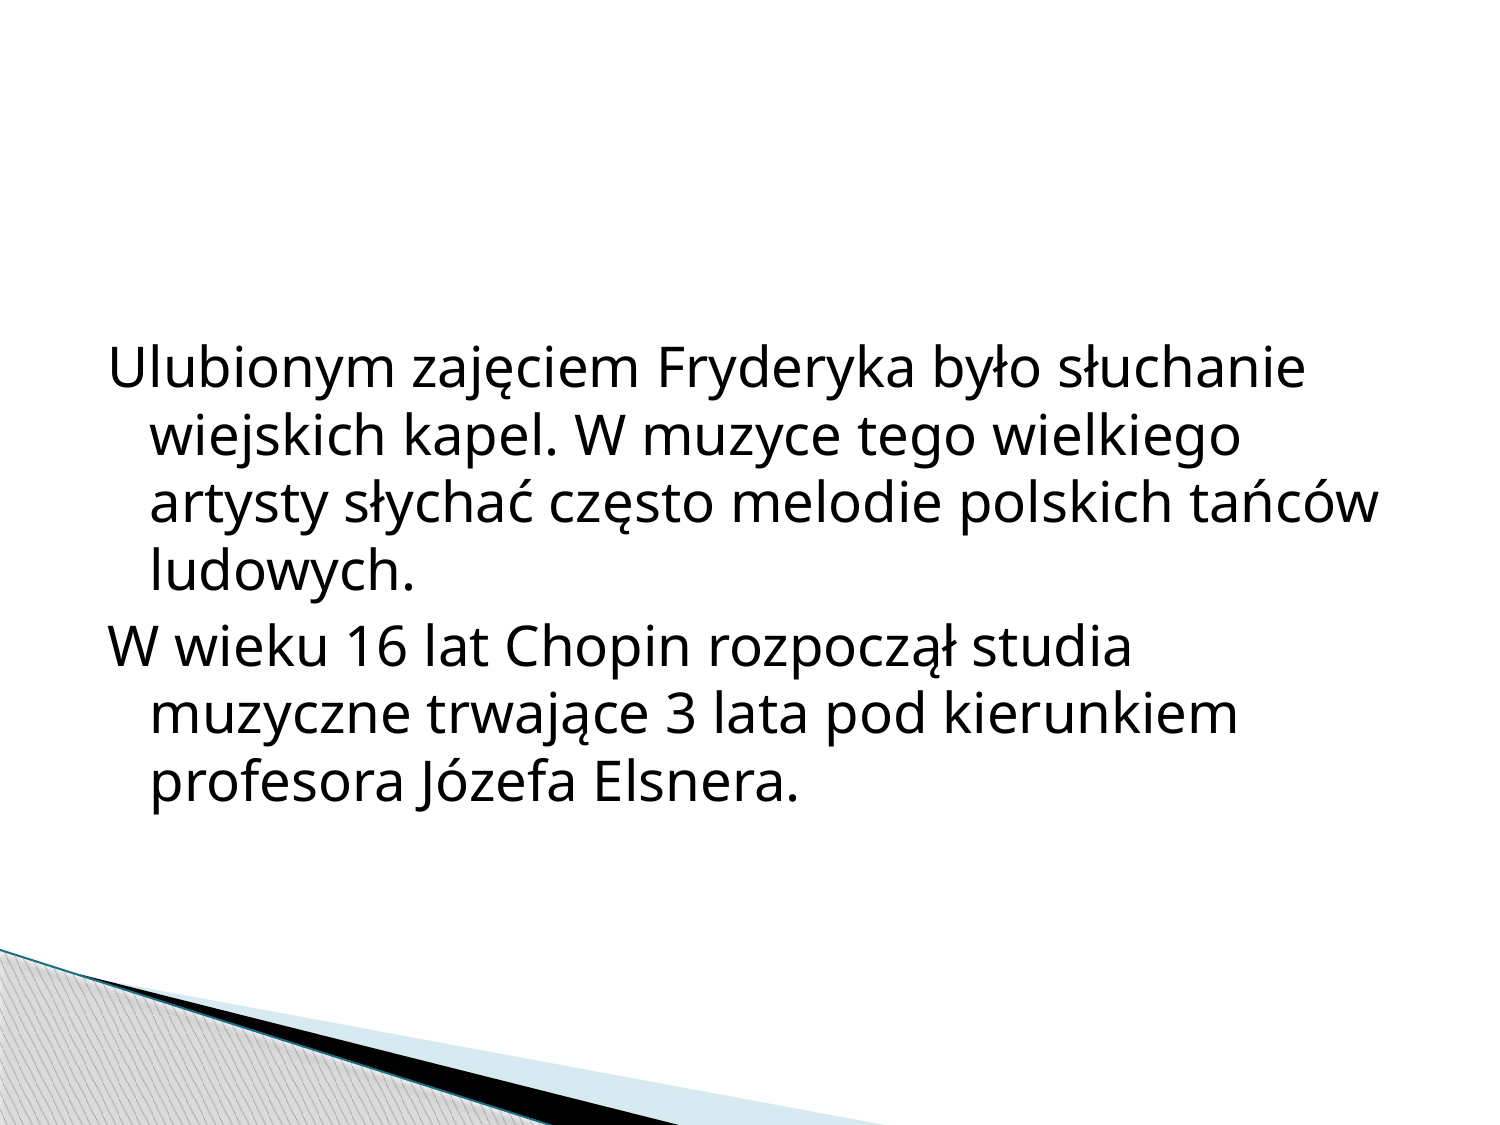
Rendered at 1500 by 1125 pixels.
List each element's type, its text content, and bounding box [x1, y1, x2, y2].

list Ulubionym zajęciem Fryderyka było słuchanie wiejskich kapel. W muzyce tego wielkiego artysty słychać często melodie polskich tańców ludowych. W wieku 16 lat Chopin rozpoczął studia muzyczne trwające 3 lata pod kierunkiem profesora Józefa Elsnera. [75, 172, 1425, 986]
